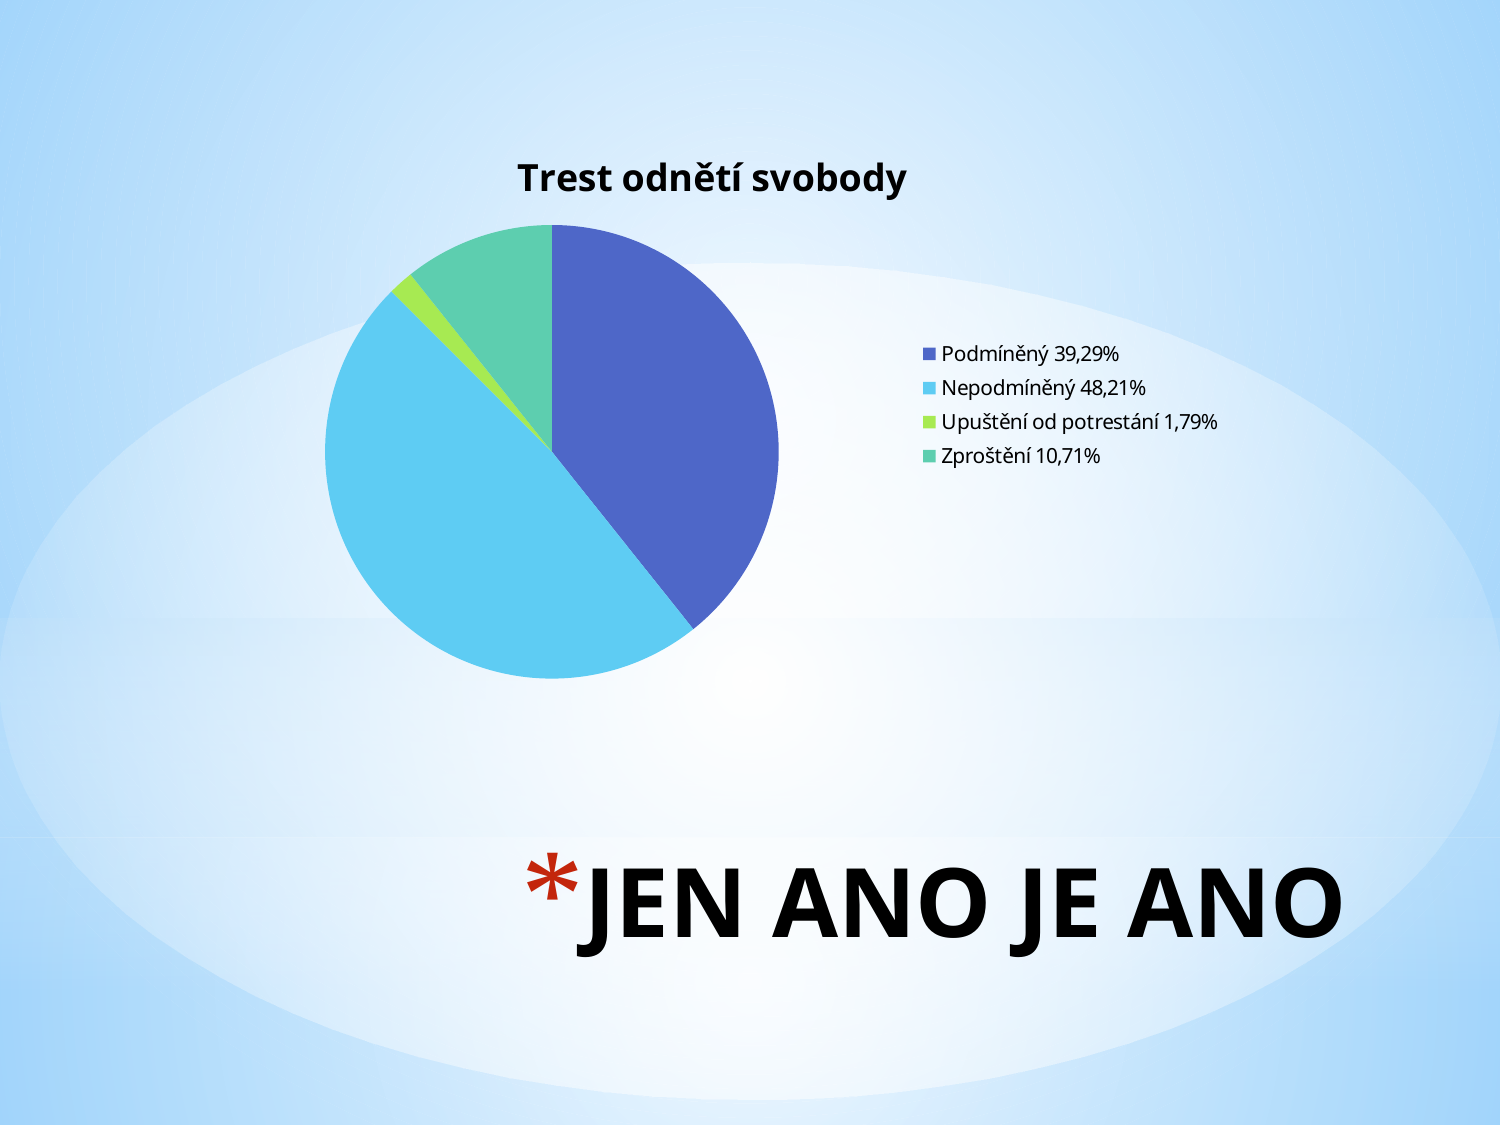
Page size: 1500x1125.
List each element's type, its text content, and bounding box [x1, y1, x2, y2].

chart [187, 119, 1238, 691]
title JEN ANO JE ANO [294, 834, 1363, 988]
